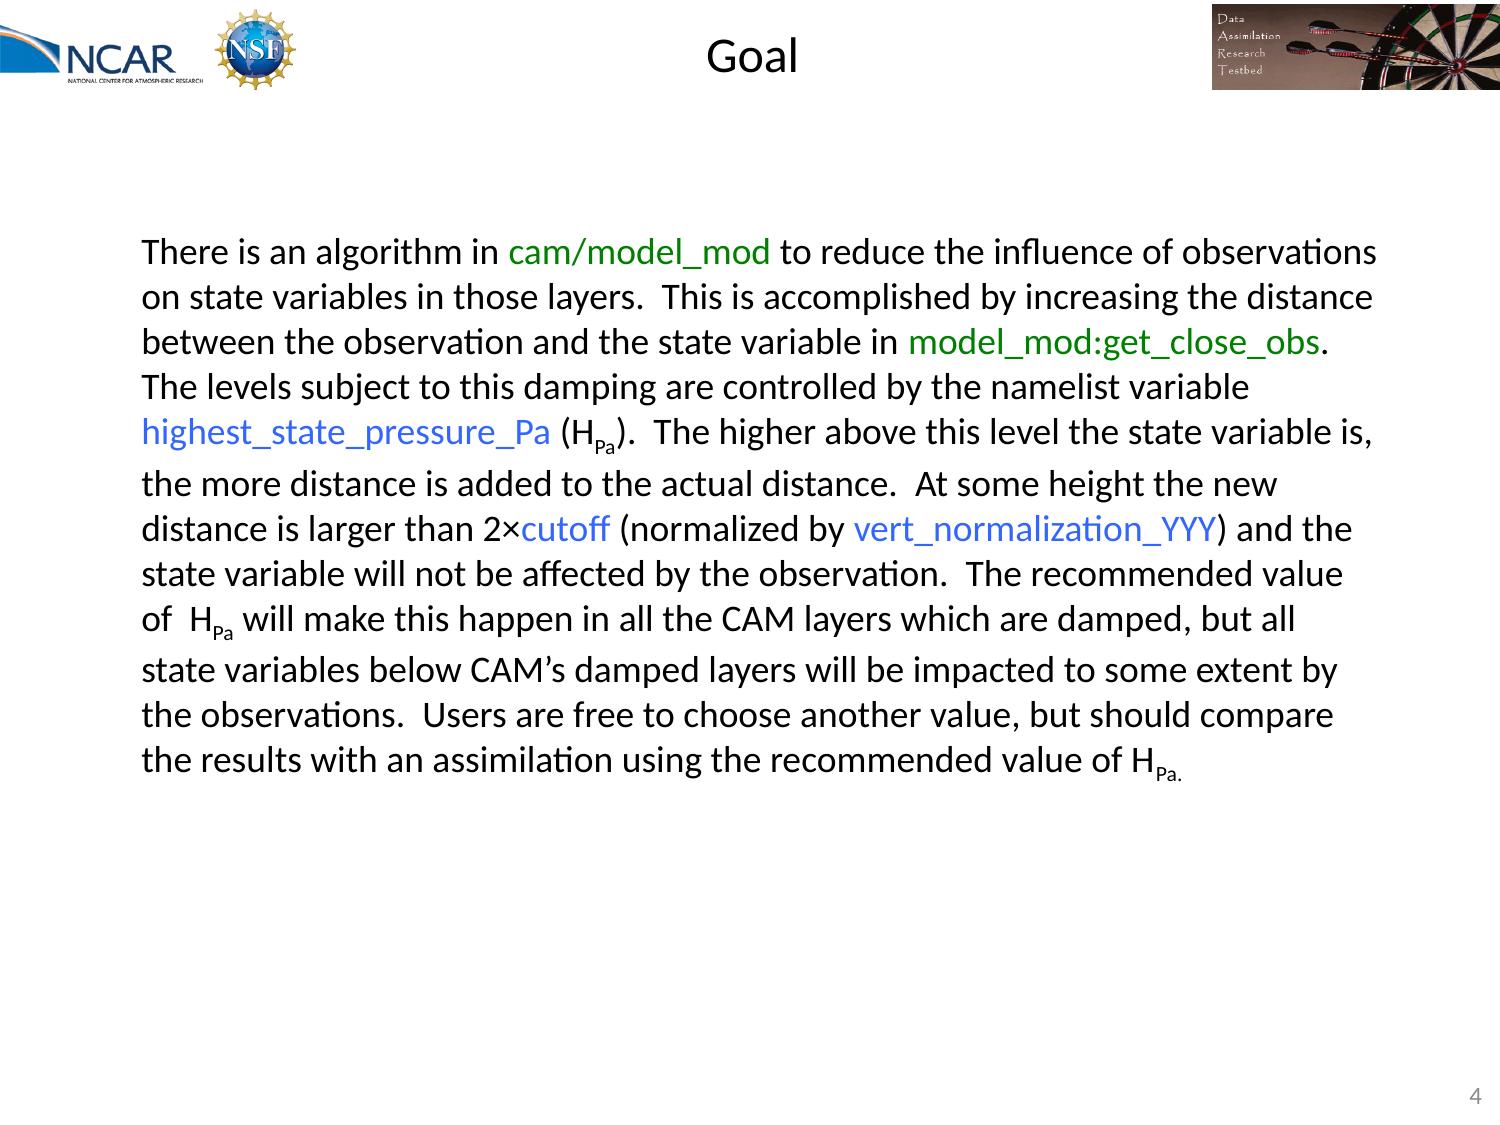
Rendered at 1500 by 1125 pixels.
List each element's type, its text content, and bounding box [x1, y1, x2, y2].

text_box There is an algorithm in cam/model_mod to reduce the influence of observations on state variables in those layers. This is accomplished by increasing the distance between the observation and the state variable in model_mod:get_close_obs. The levels subject to this damping are controlled by the namelist variable highest_state_pressure_Pa (HPa). The higher above this level the state variable is, the more distance is added to the actual distance. At some height the new distance is larger than 2×cutoff (normalized by vert_normalization_YYY) and the state variable will not be affected by the observation. The recommended value of HPa will make this happen in all the CAM layers which are damped, but all state variables below CAM’s damped layers will be impacted to some extent by the observations. Users are free to choose another value, but should compare the results with an assimilation using the recommended value of HPa. [126, 220, 1397, 794]
picture [213, 7, 297, 91]
slide_number 4 [1425, 1064, 1498, 1125]
picture [0, 25, 203, 83]
title Goal [315, 3, 1190, 103]
picture [1212, 4, 1500, 90]
